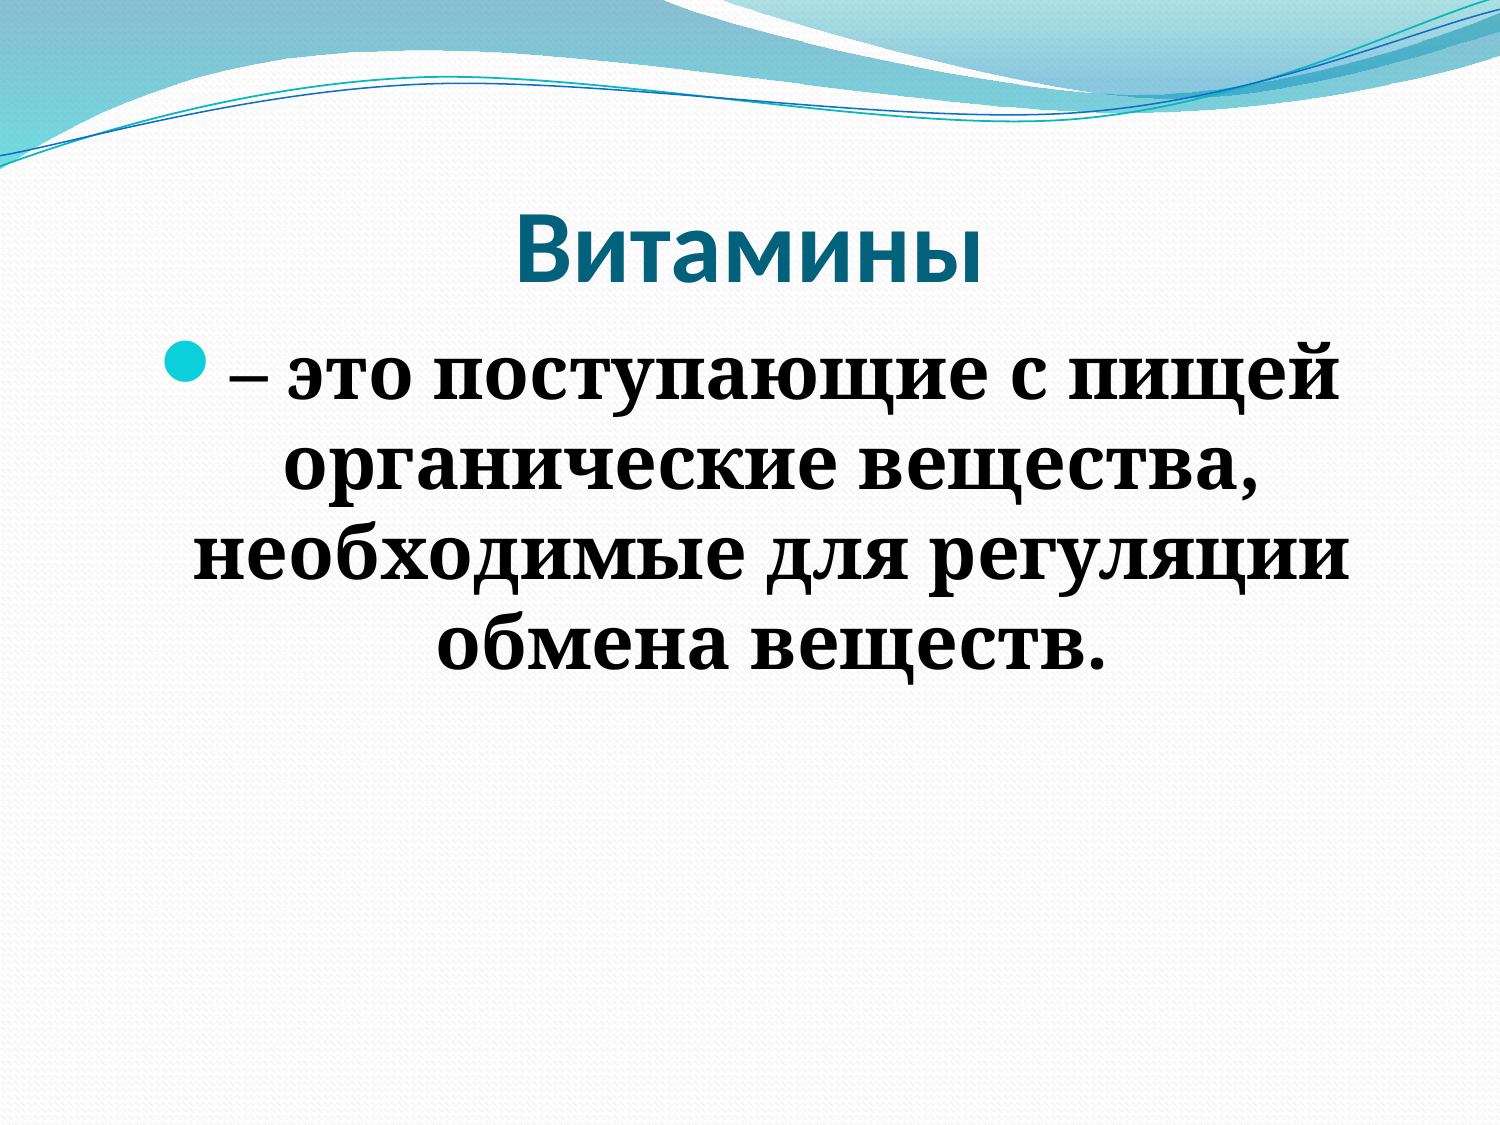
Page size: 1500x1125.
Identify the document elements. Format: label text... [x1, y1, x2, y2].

list – это поступающие с пищей органические вещества, необходимые для регуляции обмена веществ. [75, 317, 1425, 1038]
title Витамины [75, 115, 1425, 303]
